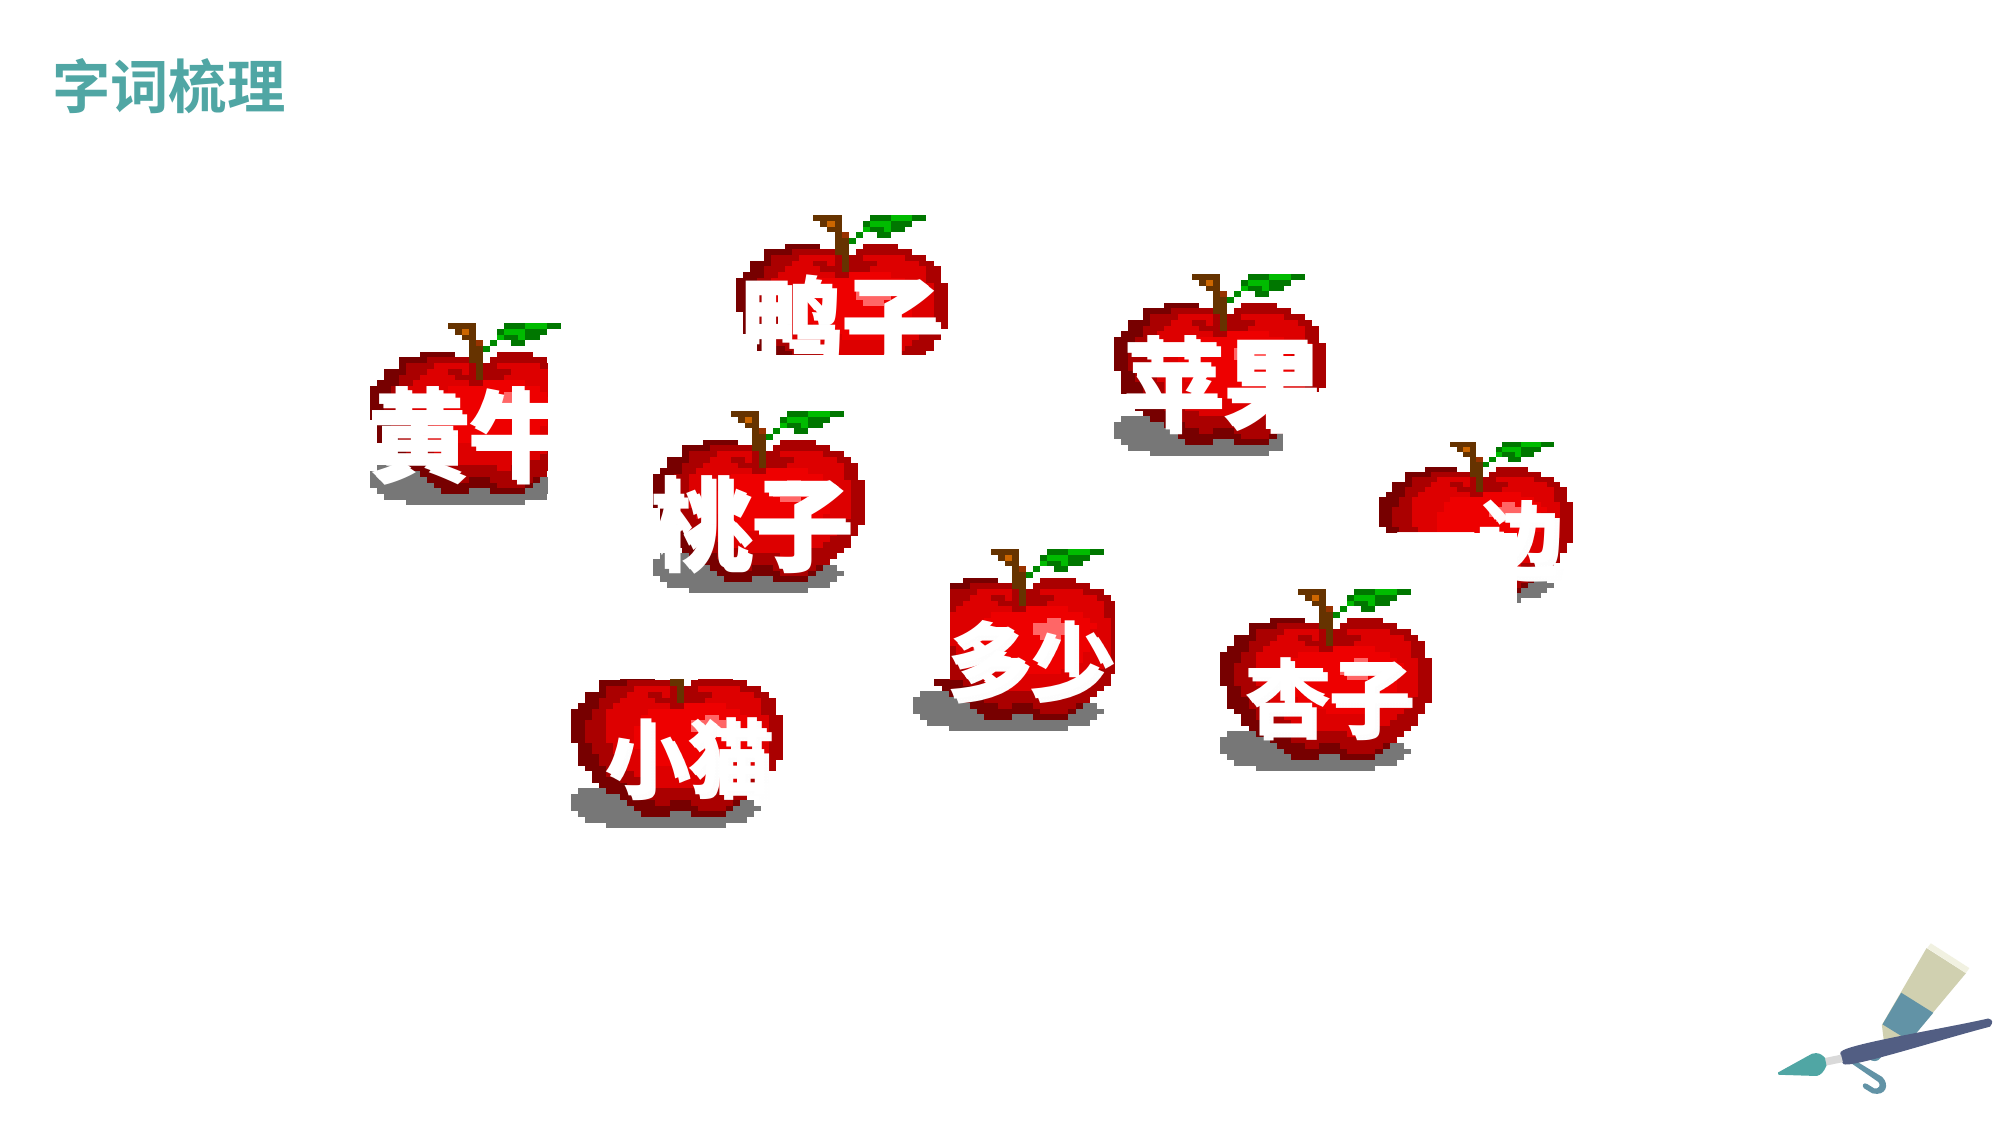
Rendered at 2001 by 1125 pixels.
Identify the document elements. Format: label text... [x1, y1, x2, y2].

picture [265, 159, 1651, 914]
text_box 字词梳理 [37, 42, 301, 128]
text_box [1811, 945, 1974, 1125]
